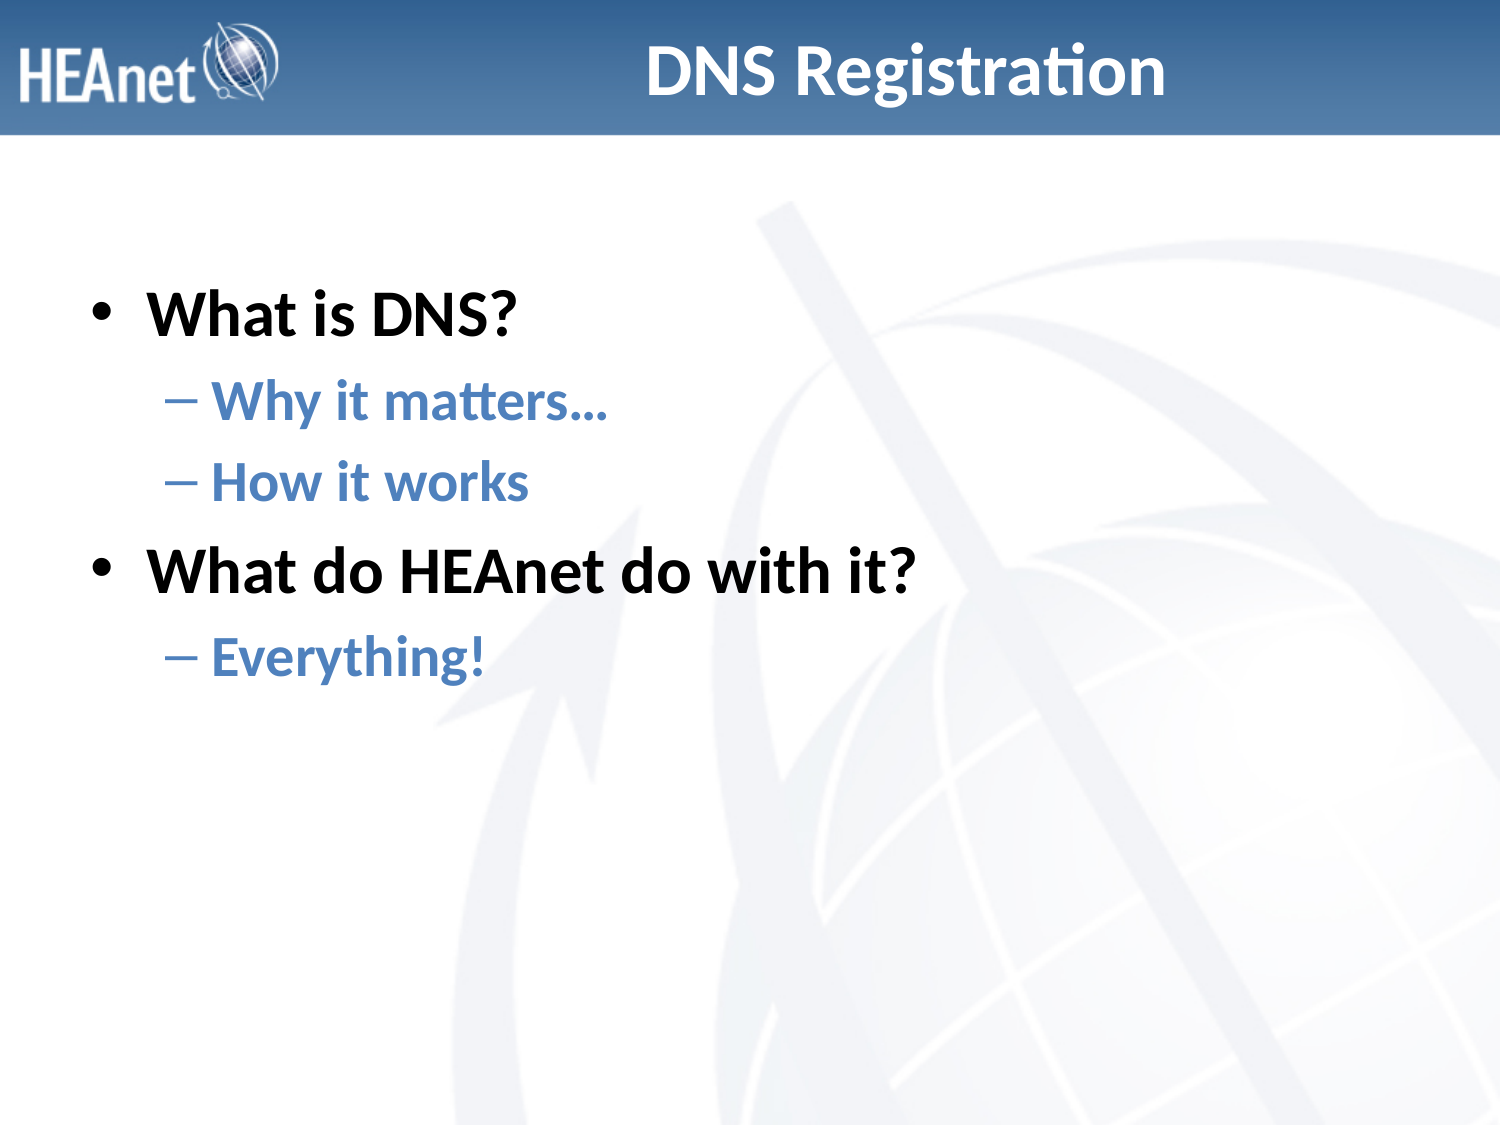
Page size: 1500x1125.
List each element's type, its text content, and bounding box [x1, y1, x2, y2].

picture [0, 0, 1500, 1125]
list What is DNS? Why it matters… How it works What do HEAnet do with it? Everything! [74, 262, 1426, 1006]
title DNS Registration [312, 0, 1500, 160]
